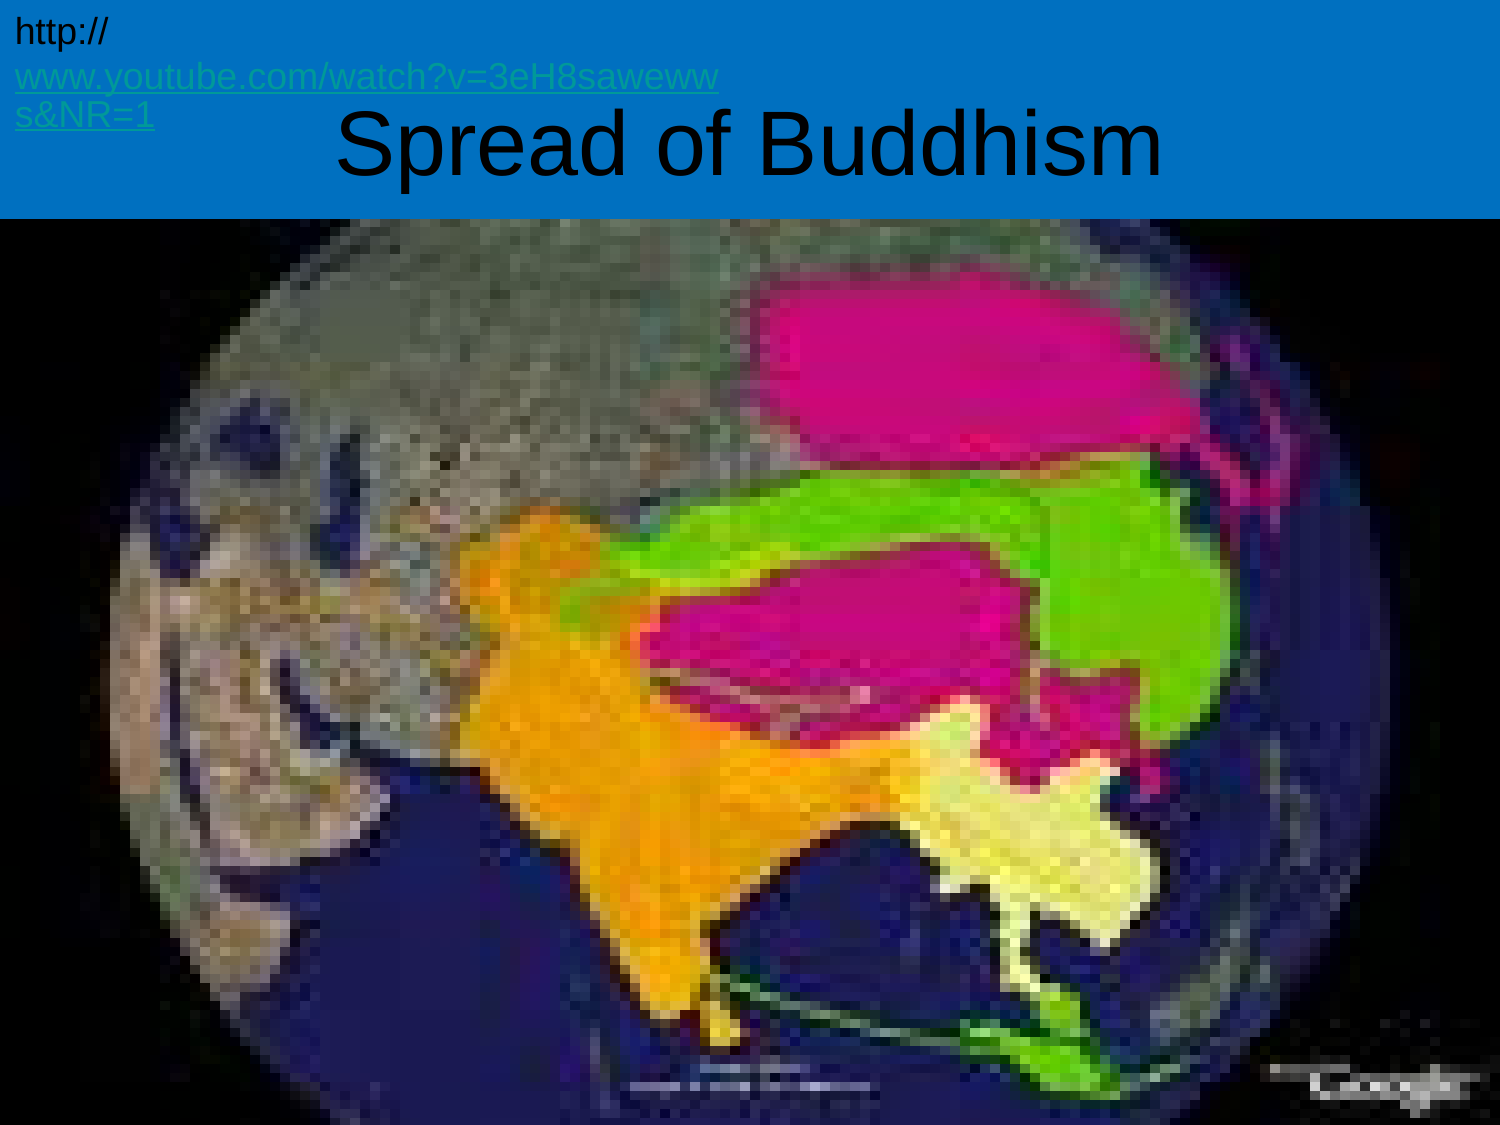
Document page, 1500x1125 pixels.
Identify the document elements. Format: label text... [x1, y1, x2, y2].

text_box http://www.youtube.com/watch?v=3eH8sawewws&NR=1 [0, 0, 750, 105]
picture [0, 219, 1500, 1125]
title Spread of Buddhism [74, 44, 1426, 218]
